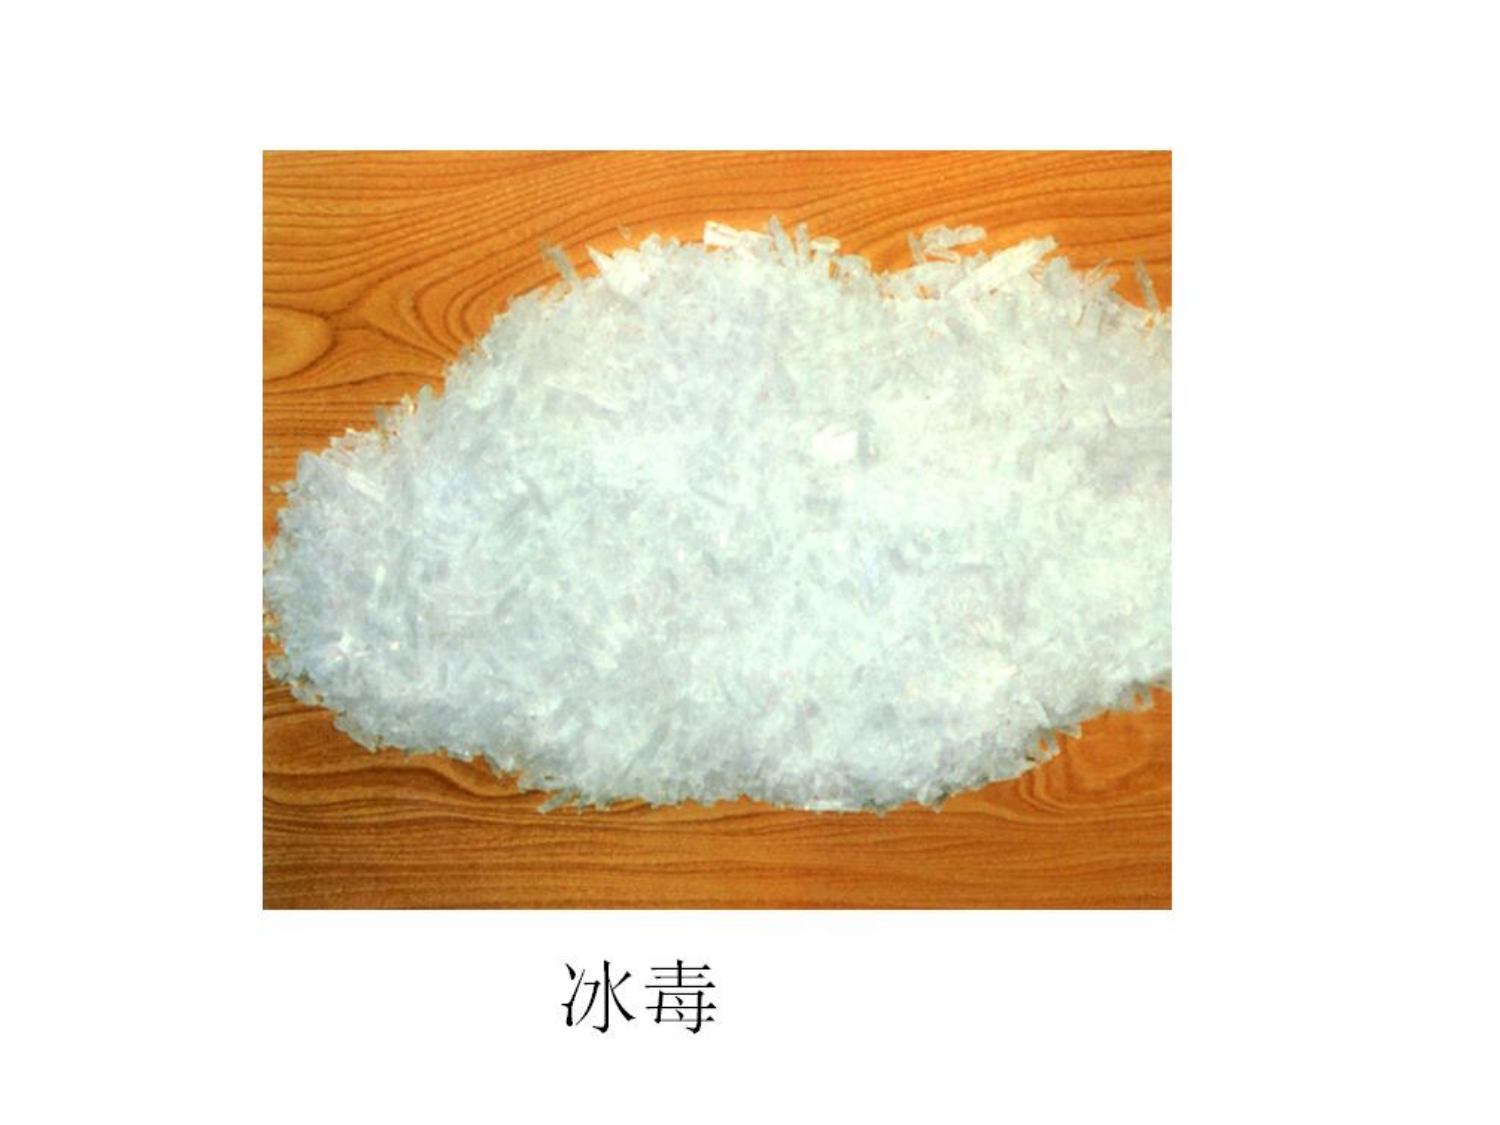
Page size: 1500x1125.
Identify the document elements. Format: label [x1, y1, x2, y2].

list [257, 146, 1196, 1075]
